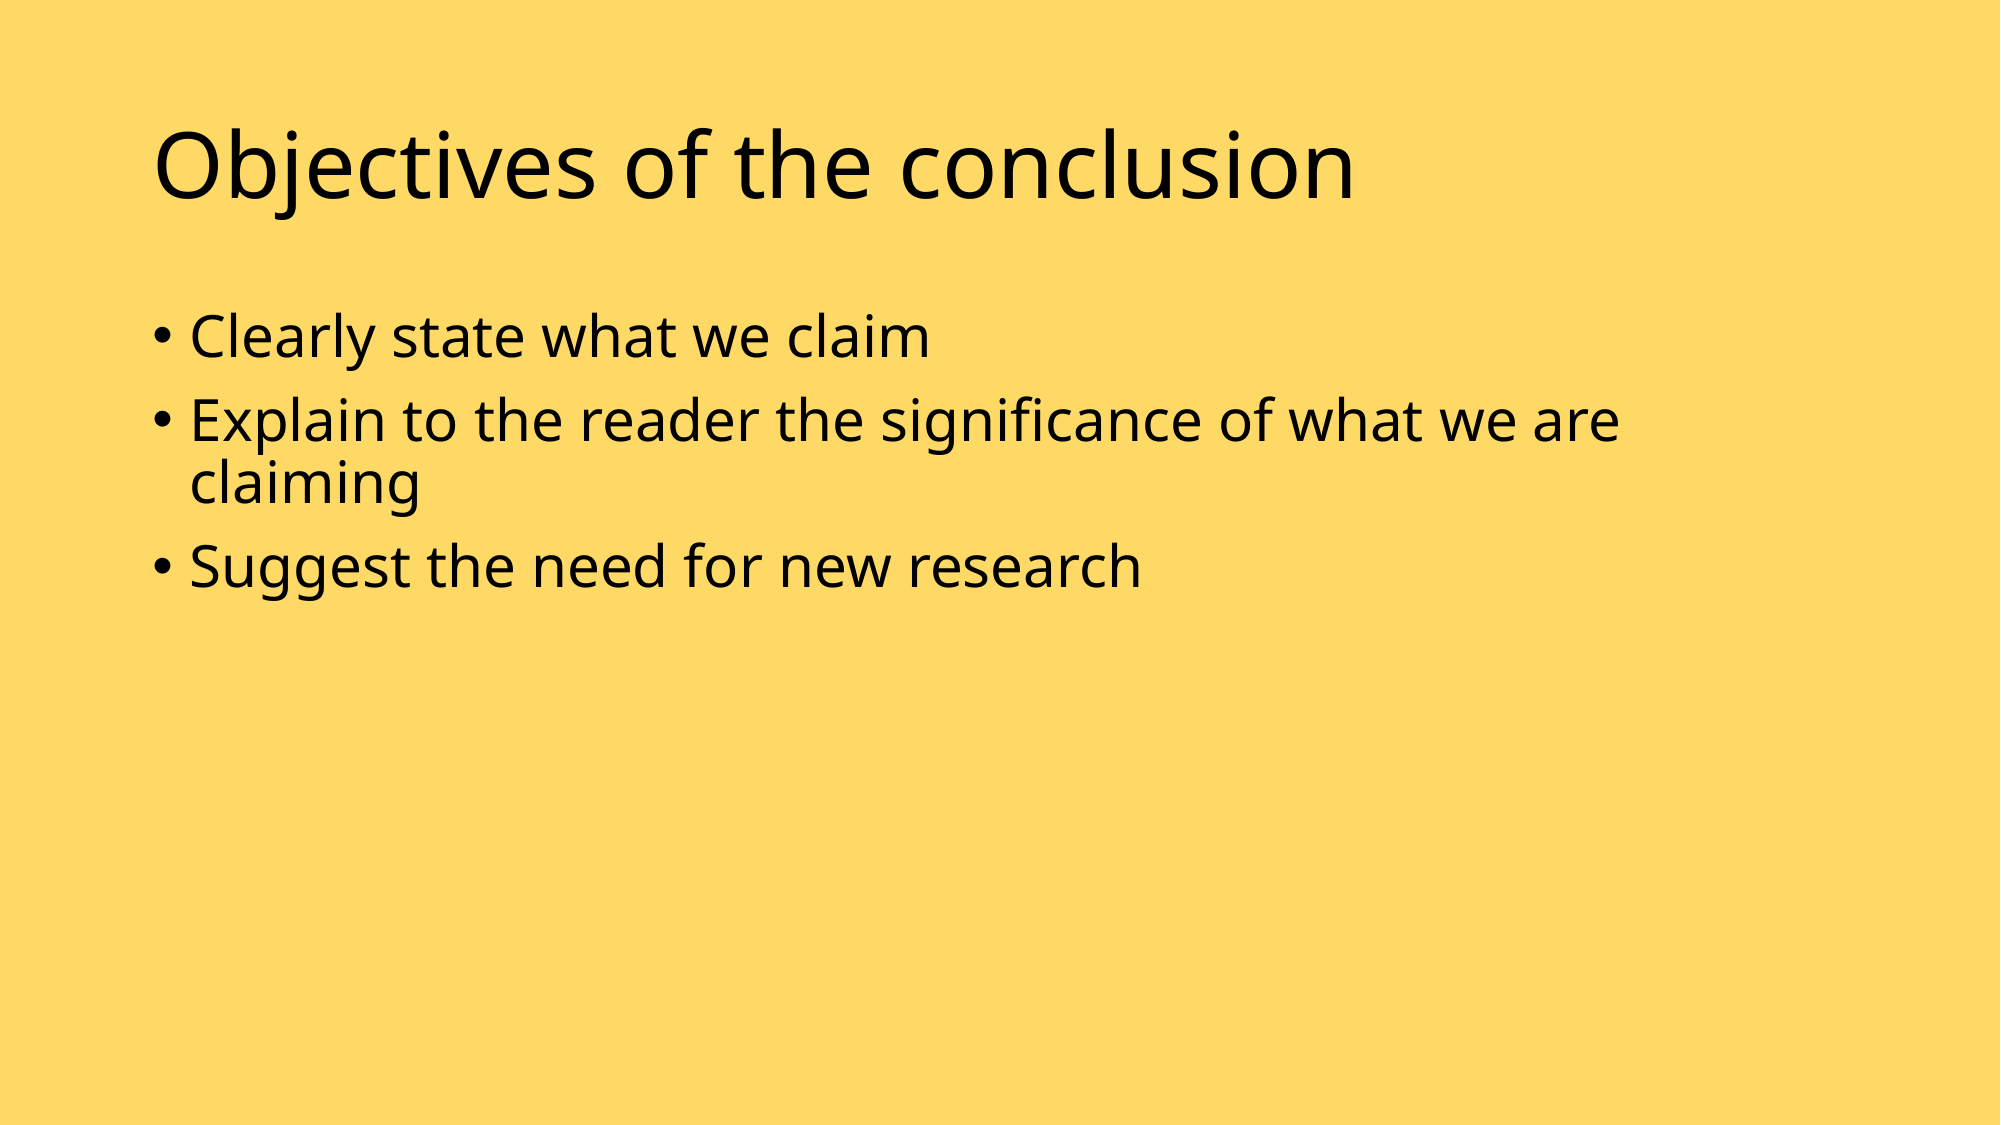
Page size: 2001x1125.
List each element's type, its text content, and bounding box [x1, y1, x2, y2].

list Clearly state what we claim Explain to the reader the significance of what we are claiming Suggest the need for new research [137, 299, 1863, 1014]
title Objectives of the conclusion [137, 59, 1863, 278]
